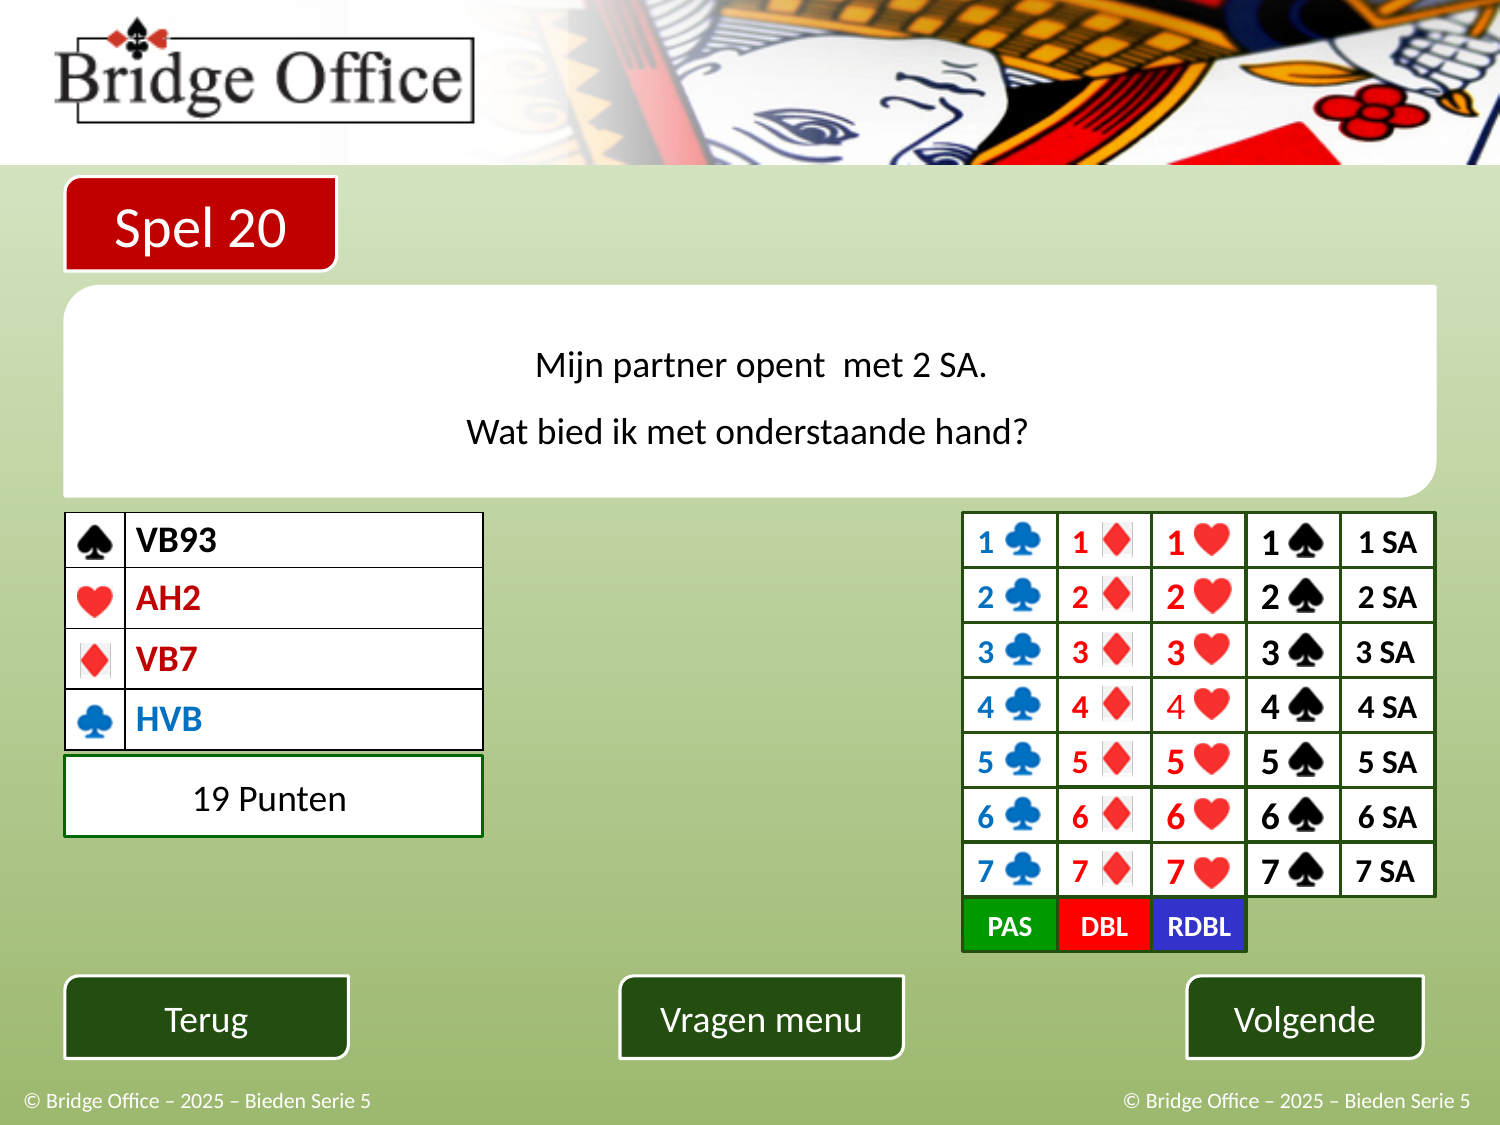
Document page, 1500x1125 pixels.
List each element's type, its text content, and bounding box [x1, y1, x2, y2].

picture [1193, 523, 1230, 556]
text_box [63, 284, 1437, 498]
picture [1288, 851, 1324, 887]
table_cell [66, 568, 124, 628]
picture [1099, 631, 1135, 668]
picture [1099, 522, 1135, 558]
text_box 6 [1056, 786, 1150, 841]
text_box 5 SA [1339, 734, 1437, 786]
text_box 6 SA [1339, 786, 1437, 844]
text_box RDBL [1153, 898, 1248, 953]
picture [1004, 686, 1041, 723]
text_box 2 [1245, 569, 1339, 621]
text_box 5 [961, 734, 1059, 786]
text_box 5 [1059, 734, 1153, 786]
text_box 3 [1150, 621, 1245, 676]
text_box 5 [1153, 734, 1248, 786]
text_box Spel 20 [63, 178, 339, 273]
text_box 1 [1245, 511, 1342, 569]
picture [1193, 688, 1230, 721]
table_cell [66, 690, 124, 749]
text_box 1 [1153, 511, 1245, 569]
text_box 3 SA [1339, 621, 1437, 676]
picture [1193, 743, 1230, 776]
picture [0, 0, 1500, 166]
text_box 1 [961, 511, 1059, 569]
text_box Mijn partner opent met 2 SA. [508, 332, 1015, 393]
picture [1099, 796, 1135, 833]
text_box 6 [961, 786, 1056, 841]
text_box © Bridge Office – 2025 – Bieden Serie 5 [1107, 1079, 1500, 1121]
text_box DBL [1059, 898, 1153, 953]
table_cell [66, 629, 124, 688]
picture [77, 643, 114, 679]
text_box 7 SA [1339, 844, 1437, 898]
text_box 2 [1153, 569, 1245, 621]
picture [1288, 631, 1324, 668]
picture [77, 524, 114, 561]
text_box 3 [961, 621, 1056, 676]
text_box Volgende [1185, 974, 1425, 1061]
text_box 4 [1245, 676, 1339, 734]
text_box 6 [1245, 786, 1339, 841]
text_box 4 SA [1339, 676, 1437, 734]
text_box 2 [961, 569, 1056, 621]
text_box © Bridge Office – 2025 – Bieden Serie 5 [8, 1079, 393, 1121]
text_box 6 [1150, 786, 1245, 841]
text_box 1 SA [1342, 511, 1437, 569]
picture [1193, 857, 1230, 890]
picture [1288, 576, 1324, 613]
picture [1004, 796, 1041, 833]
text_box Wat bied ik met onderstaande hand? [451, 399, 1072, 460]
picture [1004, 576, 1041, 613]
picture [77, 585, 114, 618]
text_box 1 [1059, 511, 1153, 569]
text_box 7 [1245, 841, 1339, 898]
text_box PAS [961, 896, 1059, 953]
text_box 2 SA [1339, 569, 1437, 621]
picture [1099, 851, 1135, 887]
table_cell HVB [126, 690, 482, 749]
picture [1288, 686, 1324, 723]
text_box 4 [1059, 676, 1150, 734]
text_box 4 [1150, 676, 1245, 734]
text_box 7 [961, 841, 1056, 896]
picture [1288, 741, 1324, 778]
picture [1194, 633, 1230, 666]
text_box 19 Punten [63, 754, 484, 838]
table_header VB93 [126, 513, 482, 567]
text_box 2 [1056, 569, 1153, 621]
picture [1193, 798, 1230, 830]
picture [1288, 521, 1325, 558]
text_box 7 [1150, 841, 1245, 898]
picture [1099, 686, 1135, 723]
text_box 3 [1245, 621, 1339, 676]
text_box Vragen menu [618, 974, 906, 1061]
picture [1004, 851, 1041, 887]
text_box 3 [1056, 621, 1150, 676]
text_box Terug [63, 974, 350, 1061]
picture [1099, 576, 1135, 613]
text_box 7 [1056, 841, 1150, 898]
picture [1288, 796, 1324, 833]
picture [1004, 521, 1041, 558]
text_box 4 [961, 676, 1059, 734]
picture [1193, 578, 1232, 614]
table_cell VB7 [126, 629, 482, 688]
picture [1004, 741, 1041, 778]
picture [77, 703, 114, 740]
table_cell AH2 [126, 568, 482, 628]
table_header [66, 513, 124, 567]
text_box 5 [1248, 734, 1339, 786]
picture [1004, 631, 1041, 668]
picture [1099, 741, 1135, 778]
